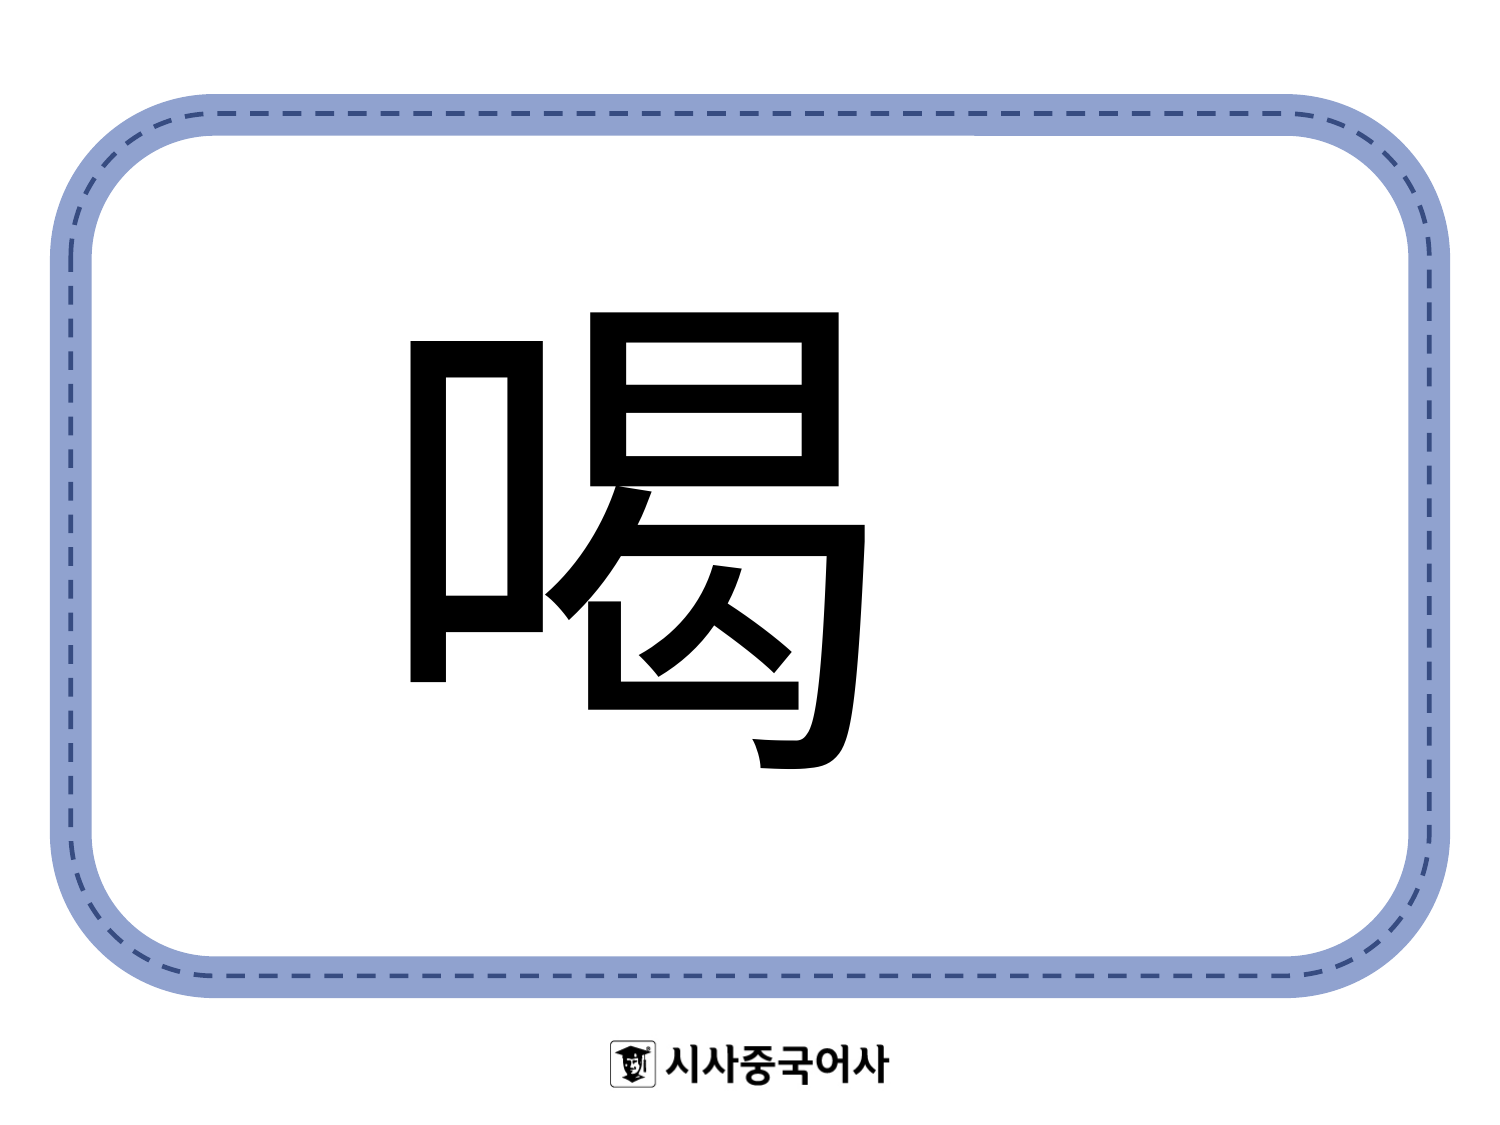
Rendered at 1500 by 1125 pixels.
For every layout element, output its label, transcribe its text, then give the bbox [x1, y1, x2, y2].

text_box 喝 [145, 189, 1354, 853]
picture [602, 1034, 898, 1094]
